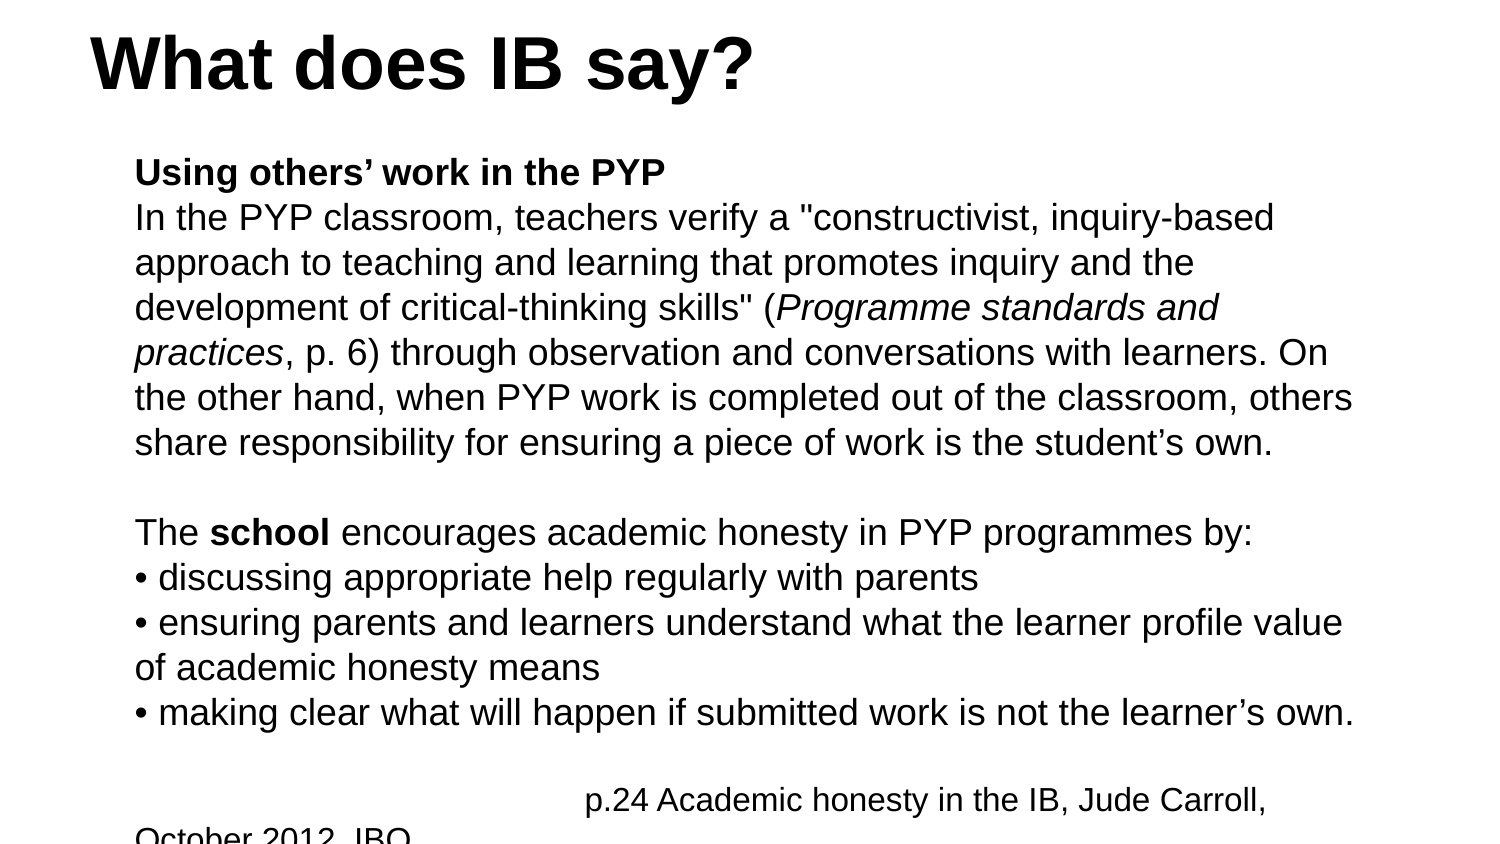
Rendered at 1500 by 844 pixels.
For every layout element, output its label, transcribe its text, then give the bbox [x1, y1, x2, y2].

text_box Using others’ work in the PYP In the PYP classroom, teachers verify a "constructivist, inquiry-based approach to teaching and learning that promotes inquiry and the development of critical-thinking skills" (Programme standards and practices, p. 6) through observation and conversations with learners. On the other hand, when PYP work is completed out of the classroom, others share responsibility for ensuring a piece of work is the student’s own. The school encourages academic honesty in PYP programmes by: • discussing appropriate help regularly with parents • ensuring parents and learners understand what the learner profile value of academic honesty means • making clear what will happen if submitted work is not the learner’s own. p.24 Academic honesty in the IB, Jude Carroll, October 2012, IBO [119, 133, 1394, 775]
title What does IB say? [75, 33, 1425, 120]
